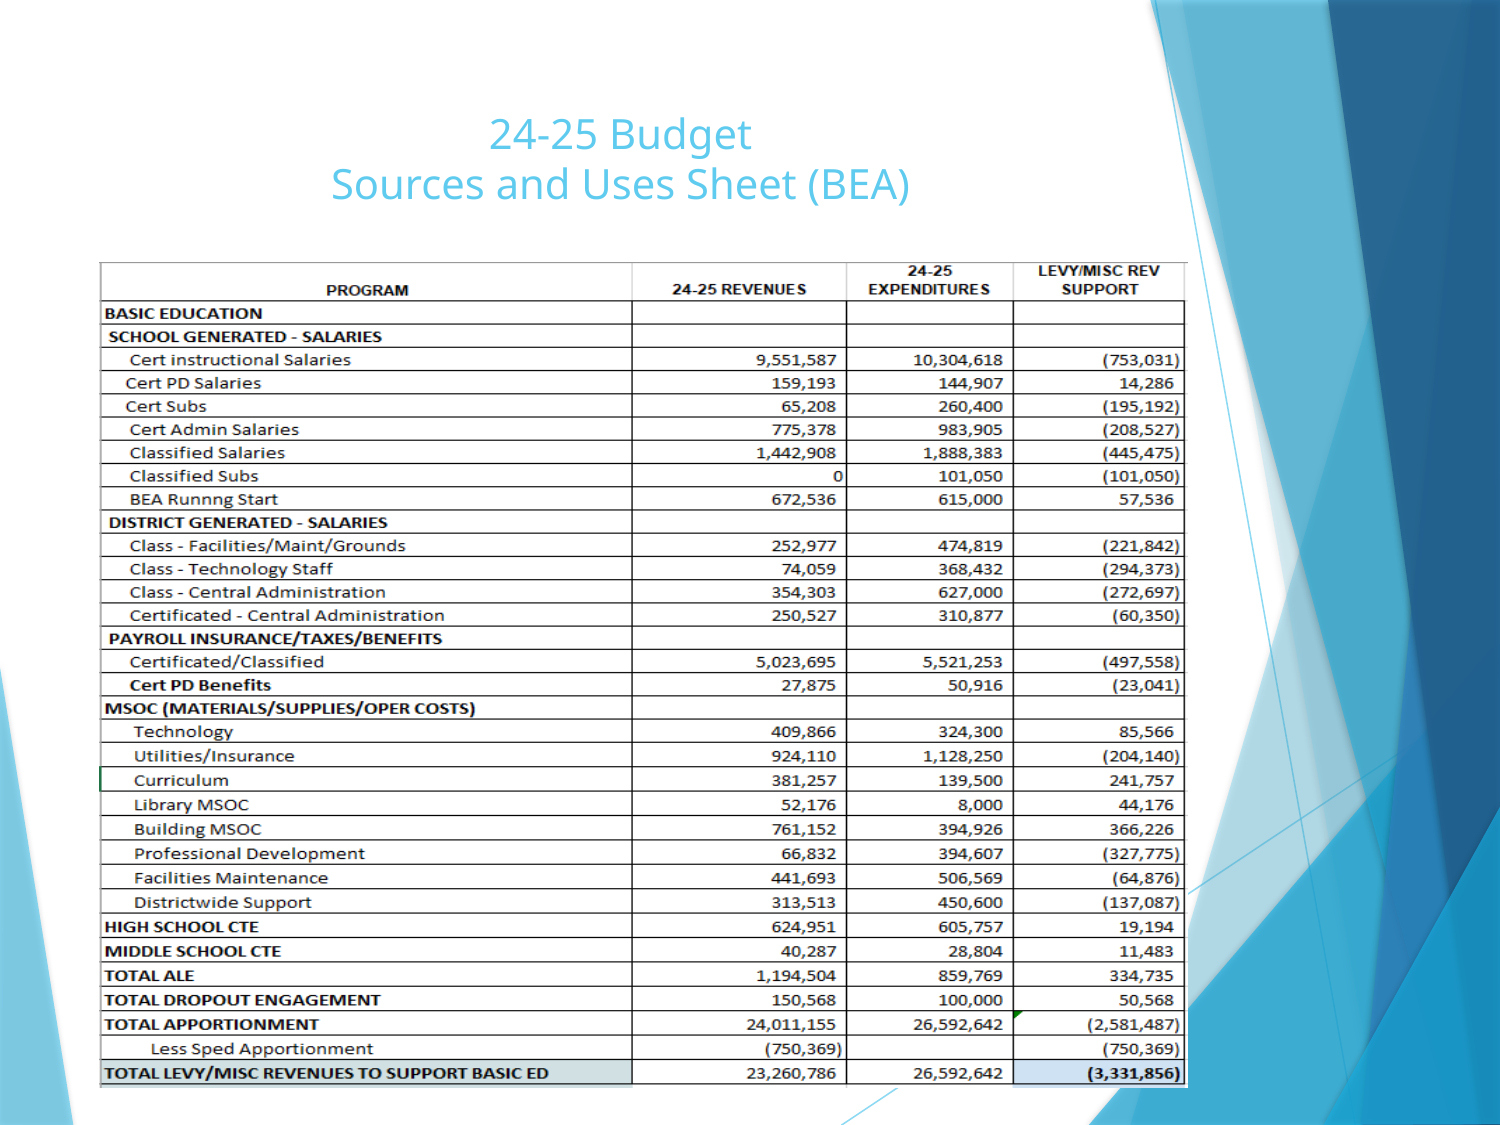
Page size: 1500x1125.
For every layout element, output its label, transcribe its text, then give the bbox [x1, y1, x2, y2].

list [99, 261, 1188, 1088]
title 24-25 Budget Sources and Uses Sheet (BEA) [99, 99, 1142, 225]
